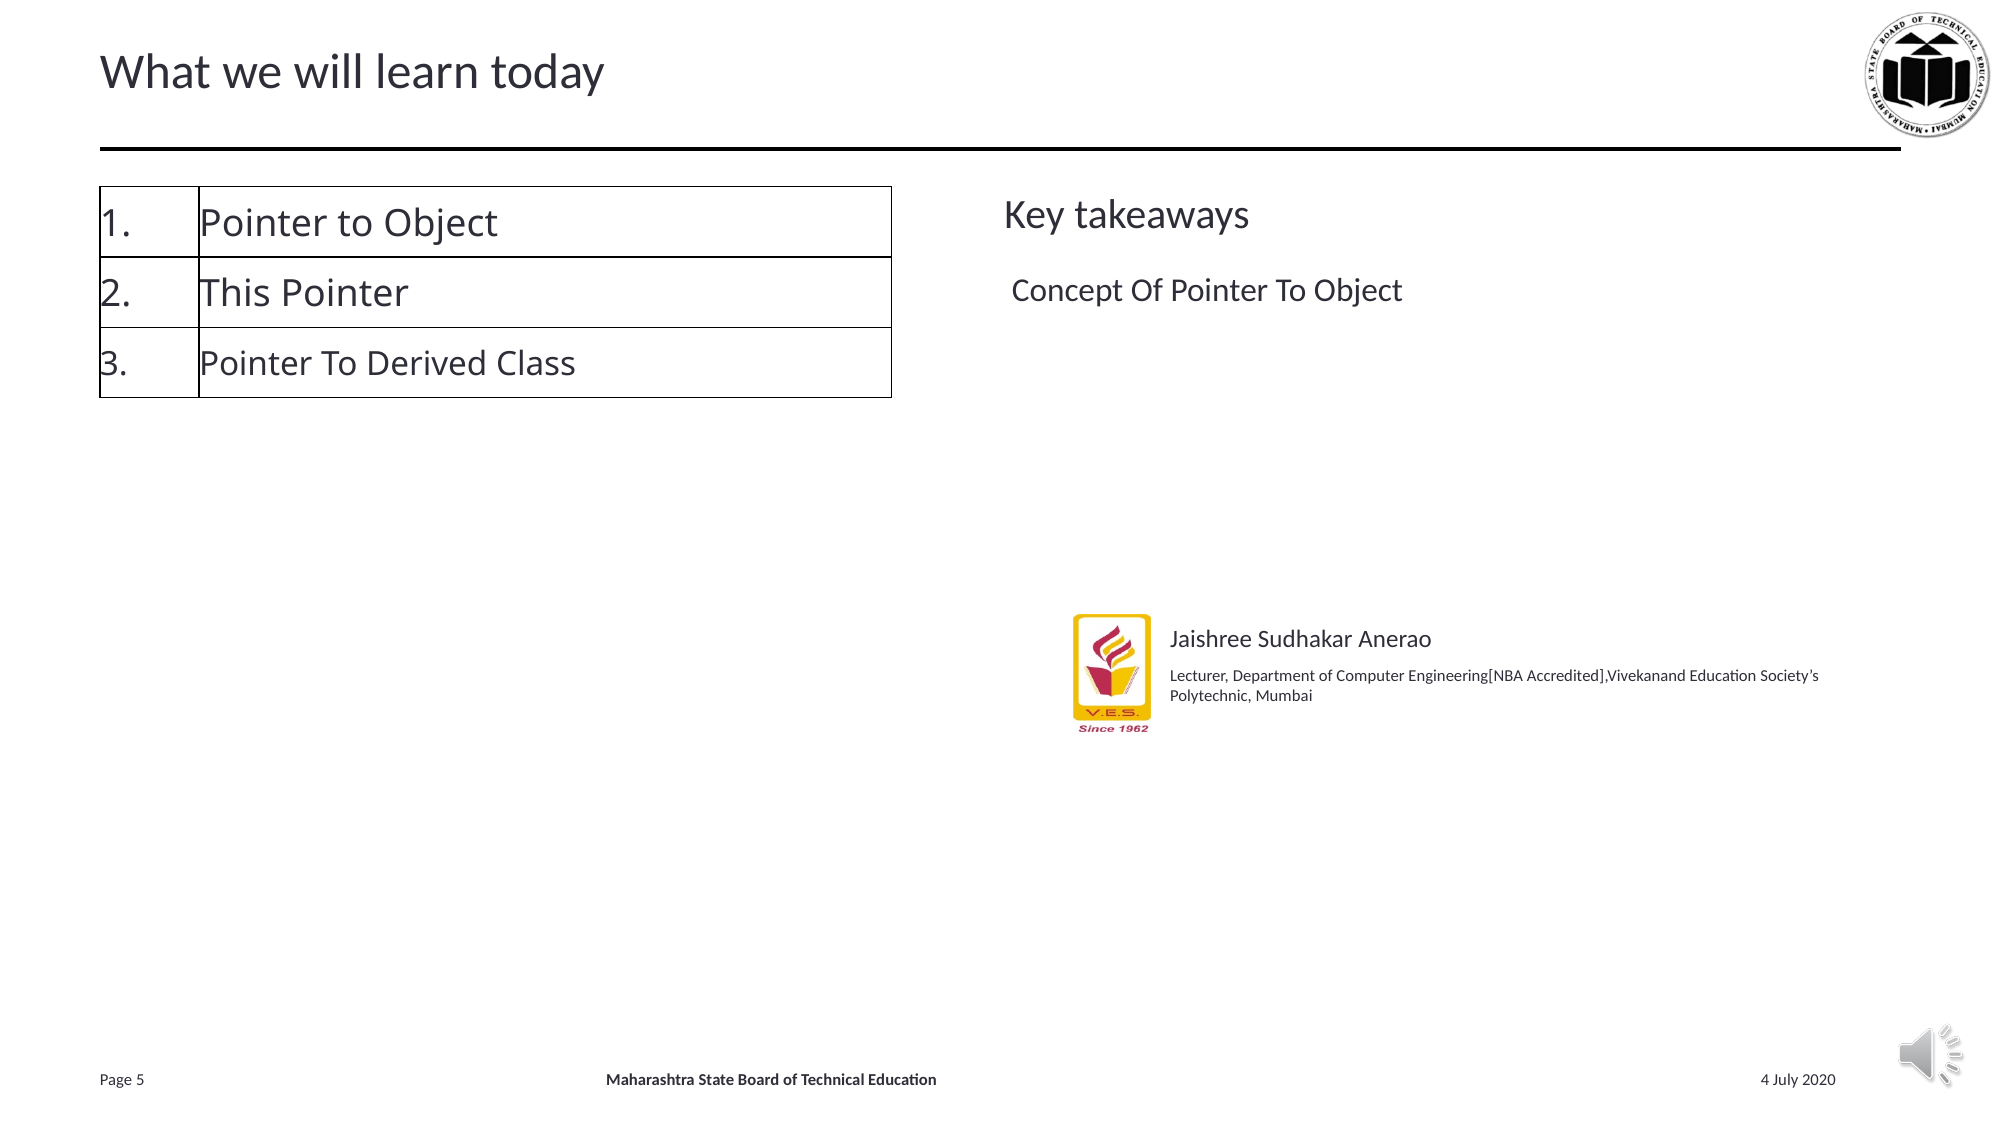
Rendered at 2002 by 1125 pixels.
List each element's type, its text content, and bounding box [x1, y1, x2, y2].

table_cell Pointer To Derived Class [200, 328, 891, 397]
title What we will learn today [100, 48, 1901, 146]
table_cell 3. [101, 328, 198, 397]
picture [1898, 1022, 1966, 1090]
list Jaishree Sudhakar Anerao [1170, 625, 1677, 655]
table_cell 2. [101, 258, 198, 327]
table_cell This Pointer [200, 258, 891, 327]
table_header 1. [101, 187, 198, 256]
picture [1852, 0, 2001, 149]
list Lecturer, Department of Computer Engineering[NBA Accredited],Vivekanand Education Society’s Polytechnic, Mumbai [1170, 665, 1866, 695]
list Key takeaways [1004, 186, 1901, 248]
list Concept Of Pointer To Object [1004, 268, 1901, 533]
table_header Pointer to Object [200, 187, 891, 256]
picture [1073, 614, 1151, 732]
